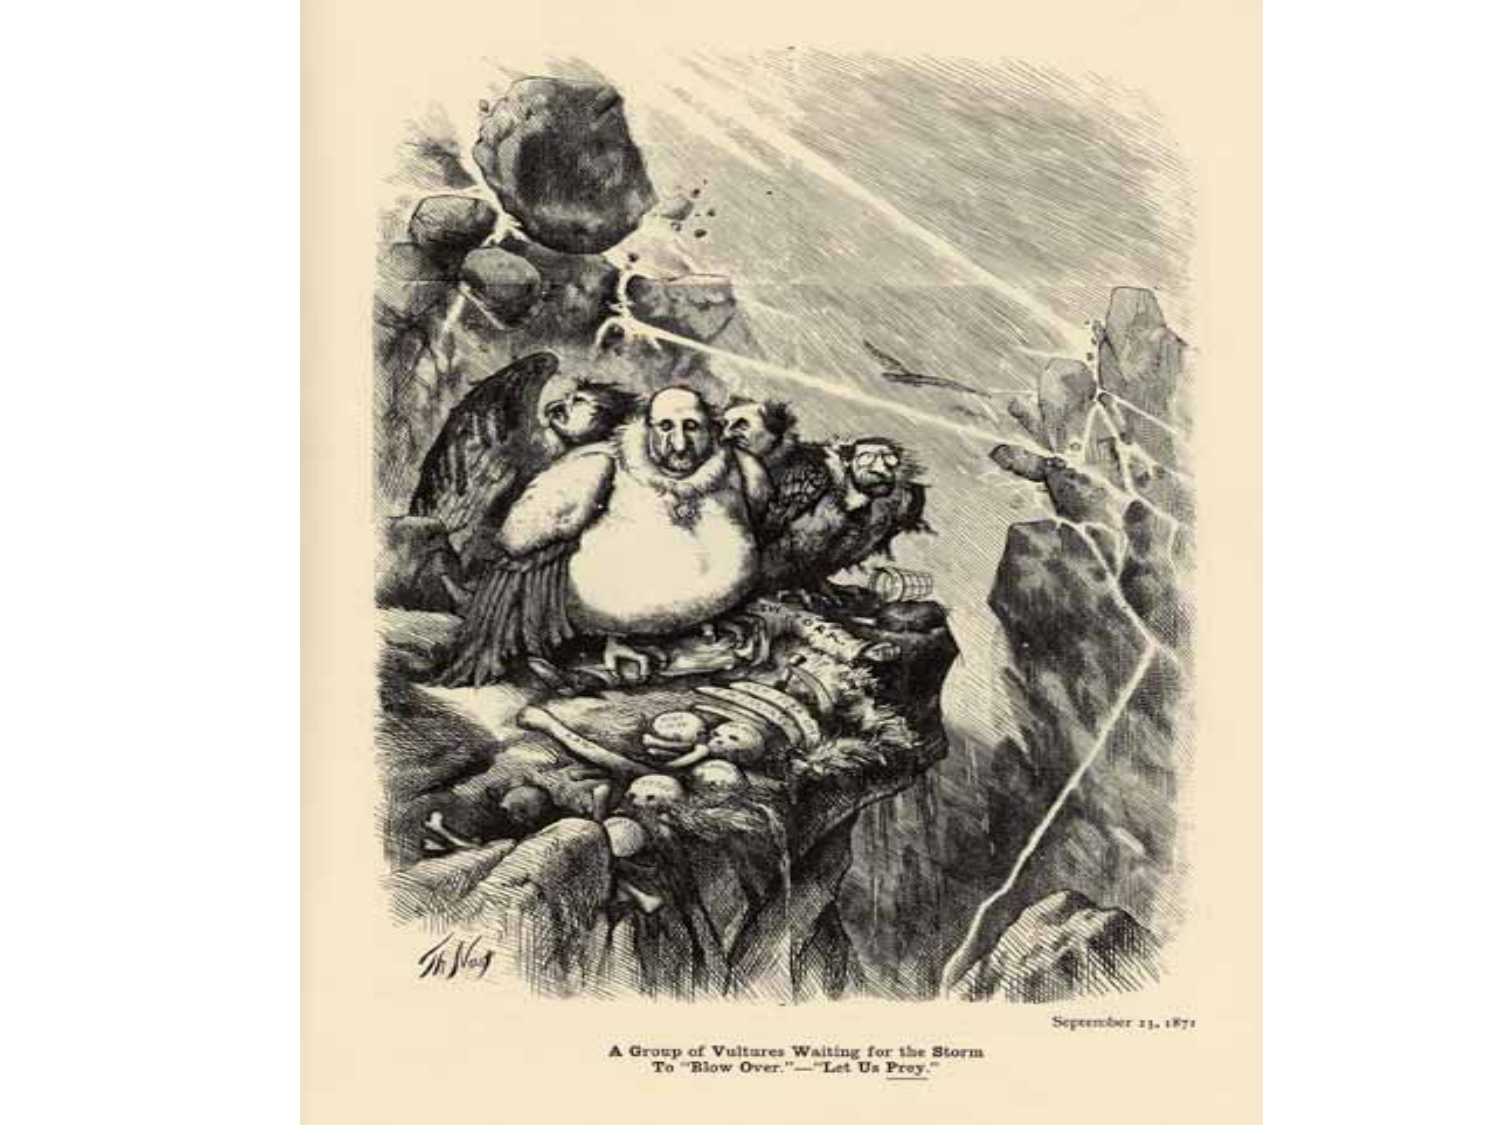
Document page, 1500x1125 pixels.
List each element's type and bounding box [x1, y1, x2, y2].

picture [299, 0, 1263, 1125]
